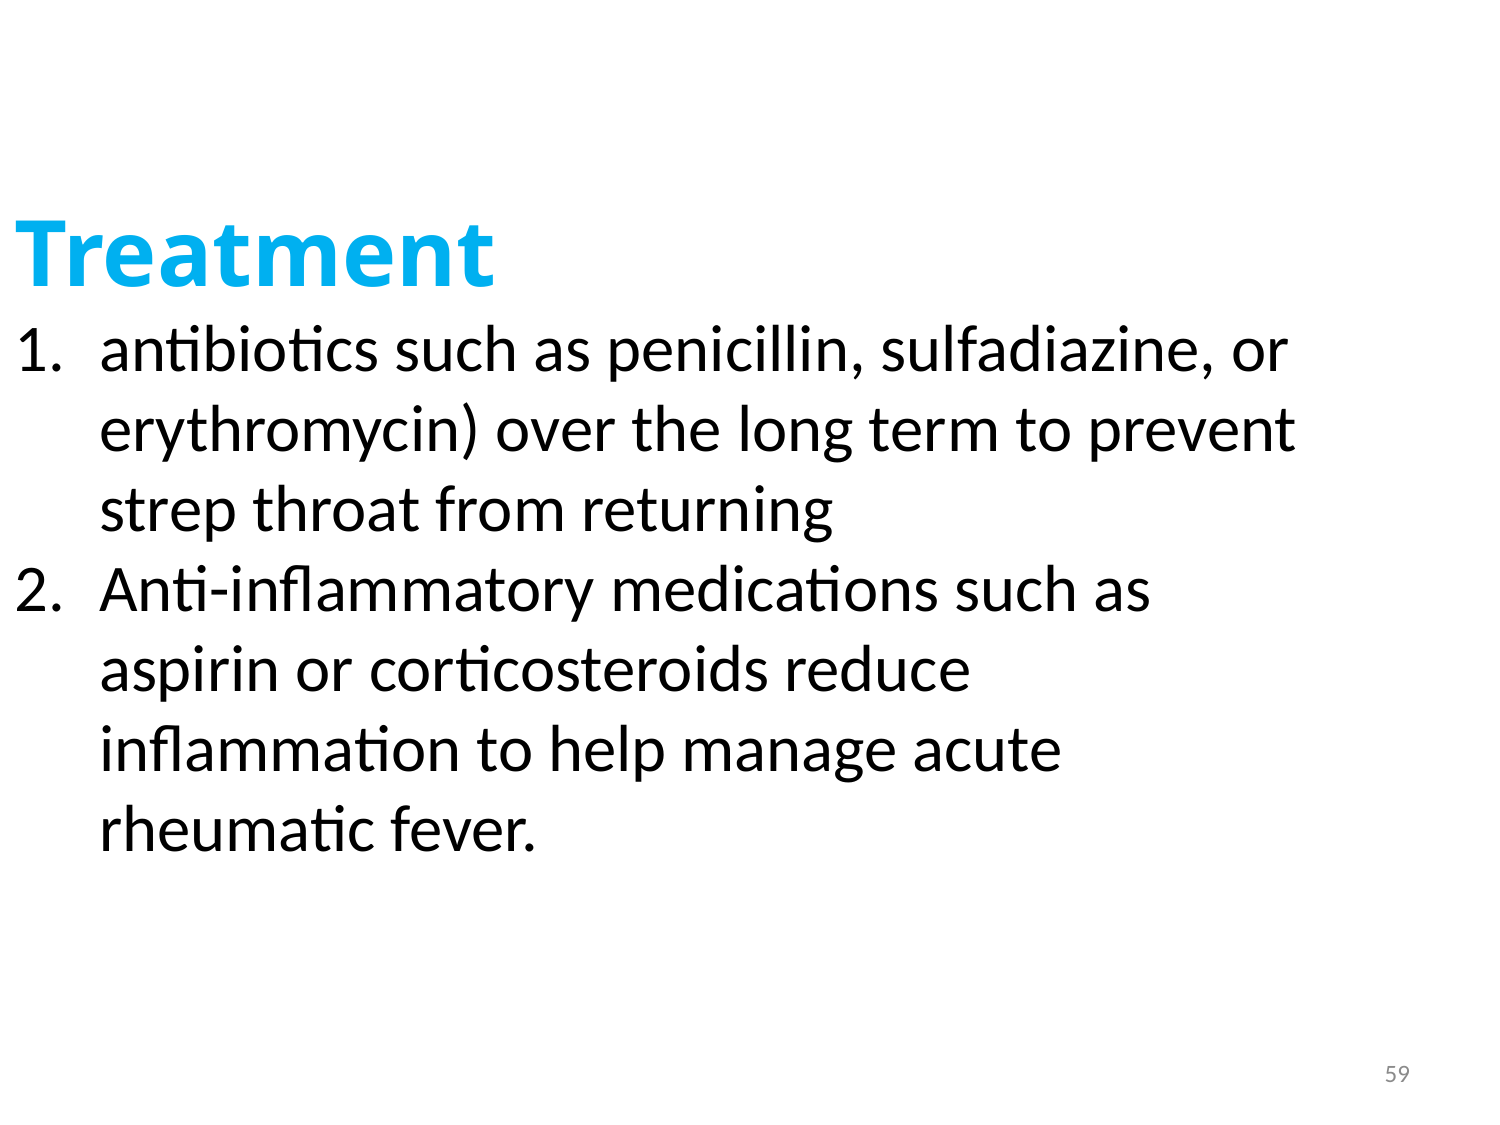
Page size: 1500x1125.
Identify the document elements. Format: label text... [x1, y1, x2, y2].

slide_number 59 [1074, 1042, 1425, 1103]
text_box Treatment antibiotics such as penicillin, sulfadiazine, or erythromycin) over the long term to prevent strep throat from returning Anti-inflammatory medications such as aspirin or corticosteroids reduce inflammation to help manage acute rheumatic fever. [0, 187, 1350, 952]
